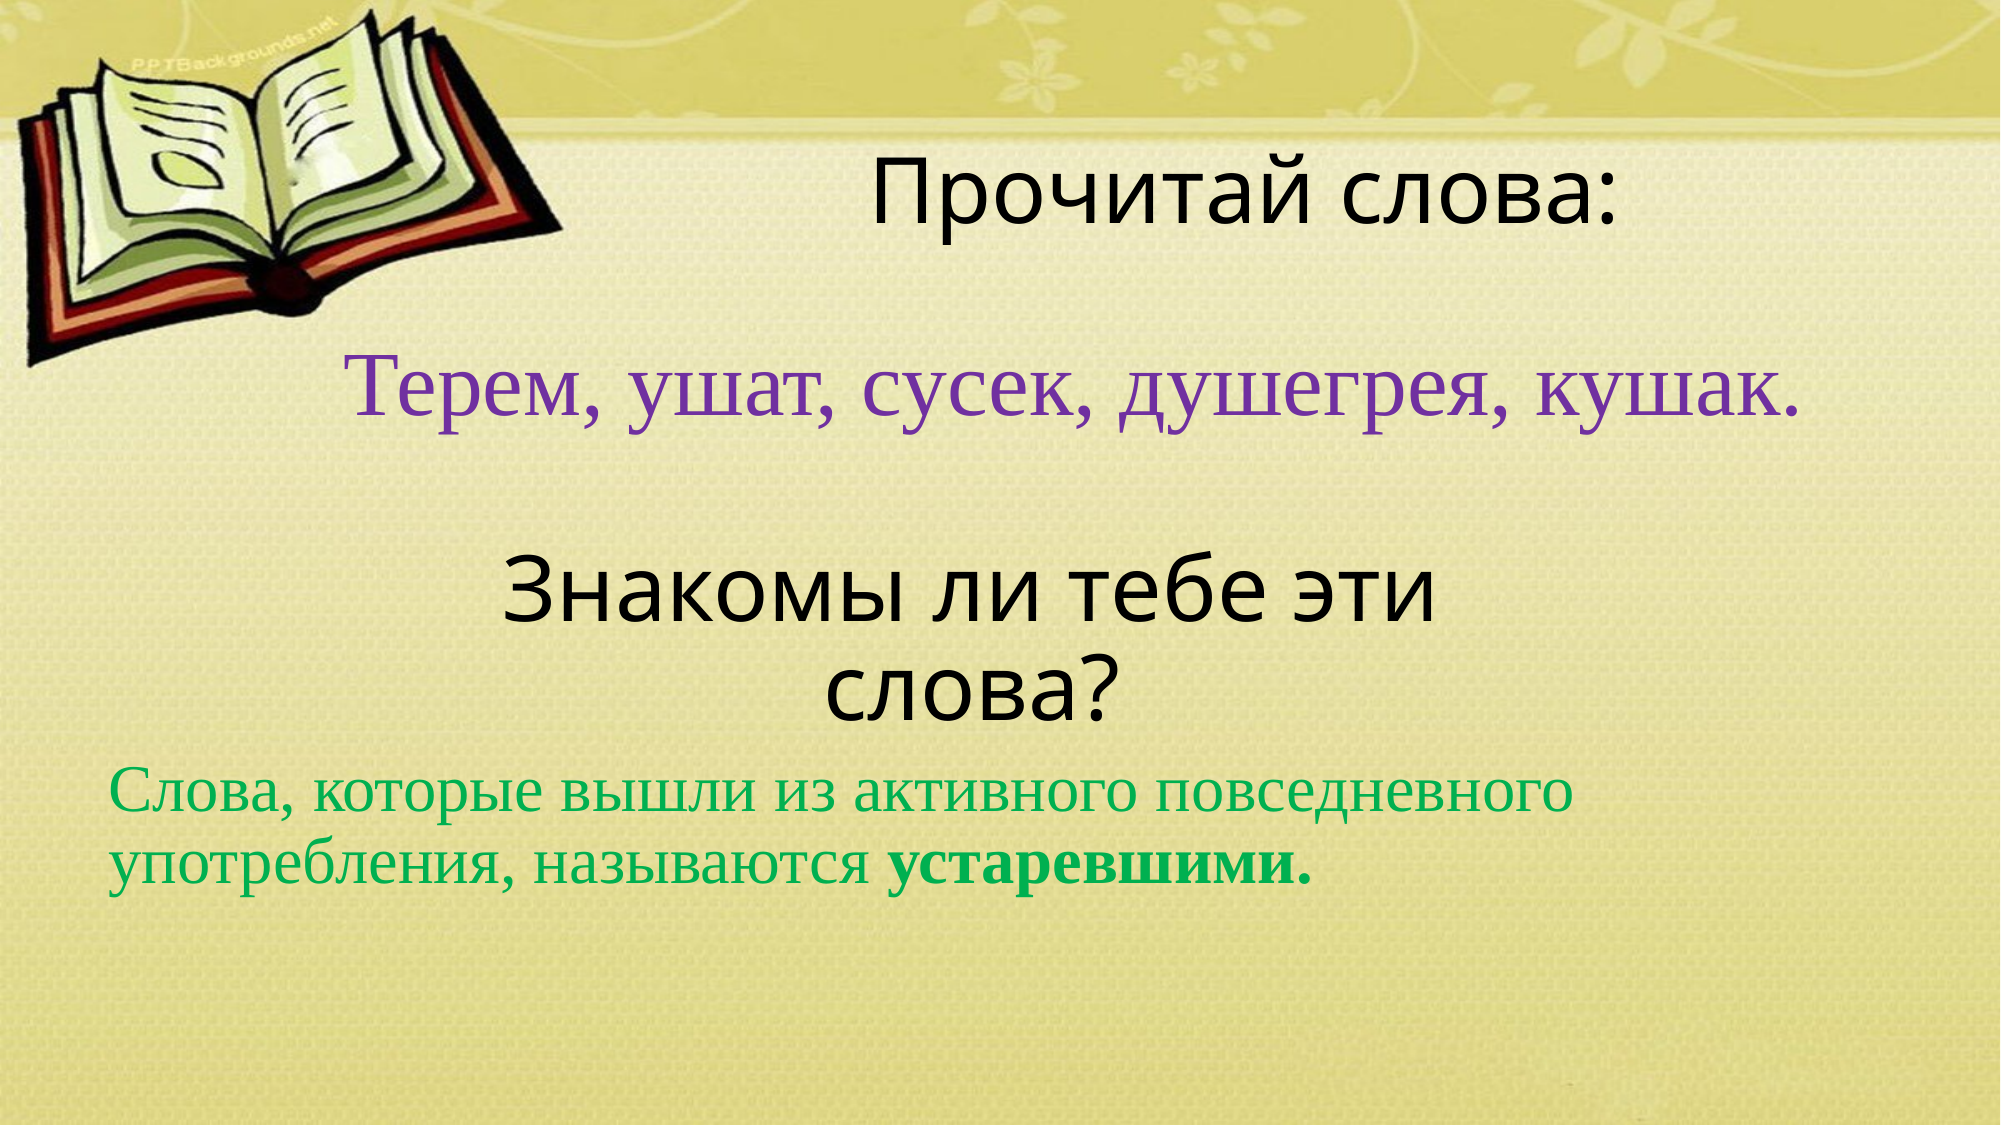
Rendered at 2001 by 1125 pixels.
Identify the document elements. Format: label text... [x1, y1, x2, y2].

text_box Прочитай слова: [602, 84, 1888, 303]
text_box Слова, которые вышли из активного повседневного употребления, называются устаревшими. [93, 716, 1917, 935]
title Знакомы ли тебе эти слова? [329, 532, 1615, 716]
picture [0, 0, 2001, 1125]
text_box Терем, ушат, сусек, душегрея, кушак. [329, 277, 1960, 495]
